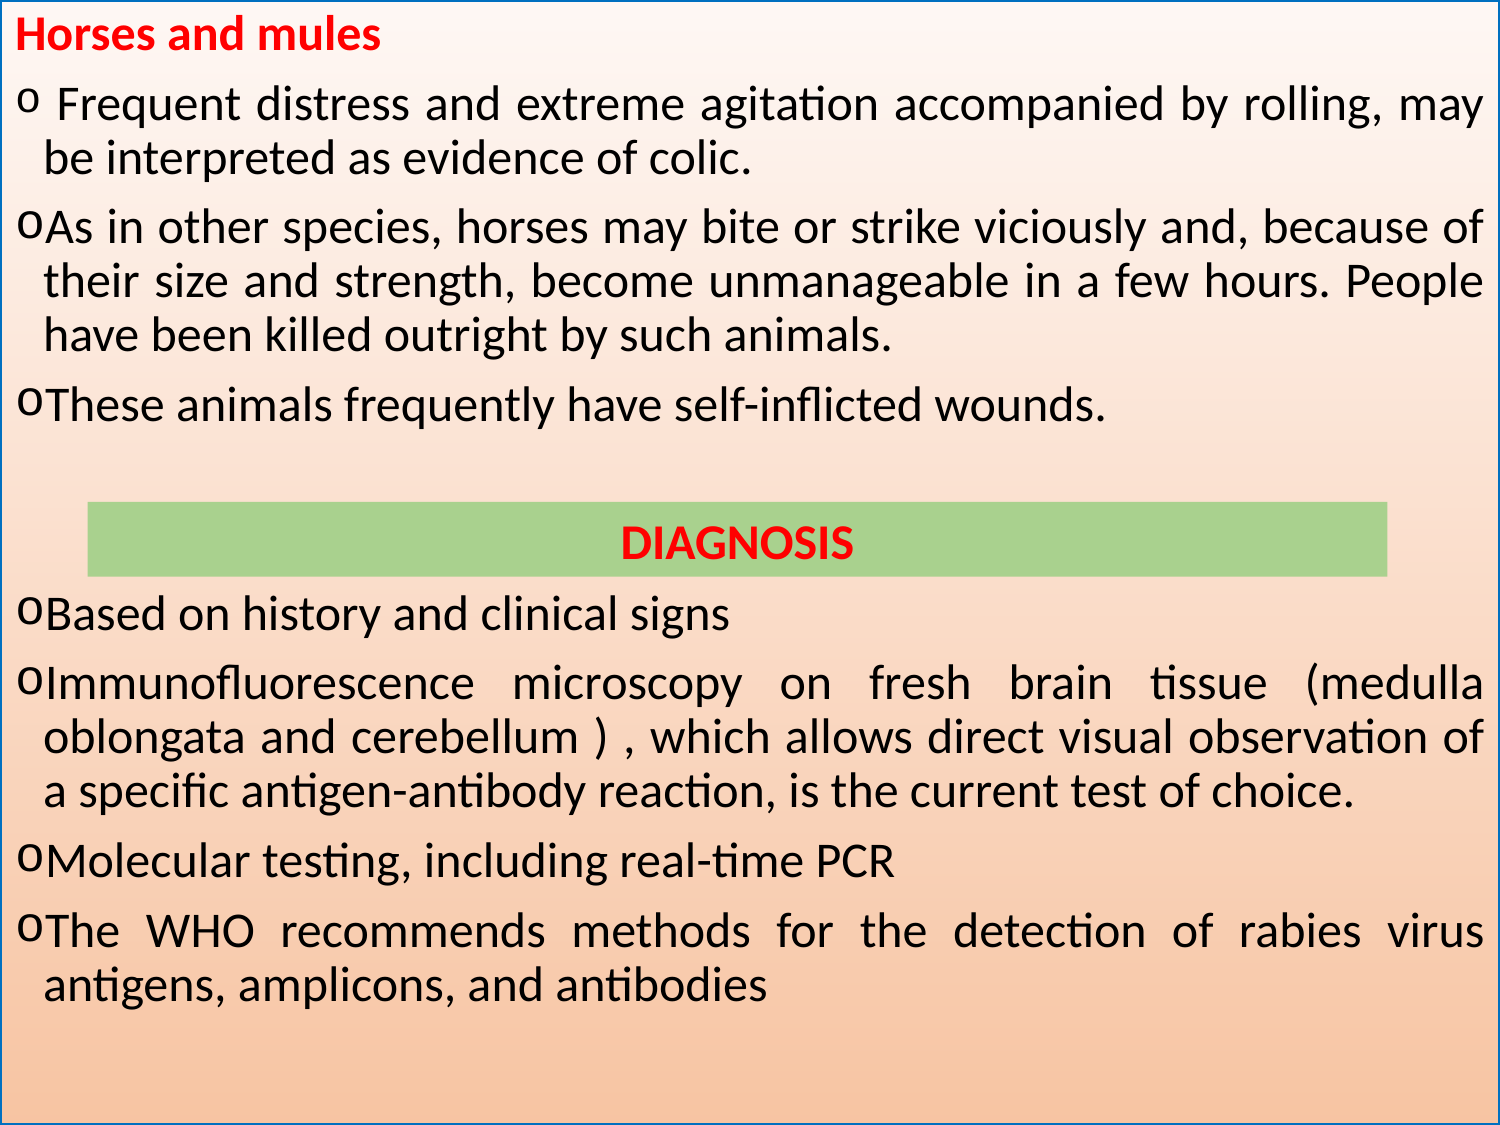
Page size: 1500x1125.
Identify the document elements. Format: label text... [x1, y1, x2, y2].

list Horses and mules Frequent distress and extreme agitation accompanied by rolling, may be interpreted as evidence of colic. As in other species, horses may bite or strike viciously and, because of their size and strength, become unmanageable in a few hours. People have been killed outright by such animals. These animals frequently have self-inflicted wounds. Based on history and clinical signs Immunofluorescence microscopy on fresh brain tissue (medulla oblongata and cerebellum ) , which allows direct visual observation of a specific antigen-antibody reaction, is the current test of choice. Molecular testing, including real-time PCR The WHO recommends methods for the detection of rabies virus antigens, amplicons, and antibodies [0, 0, 1500, 1125]
text_box DIAGNOSIS [87, 501, 1388, 577]
